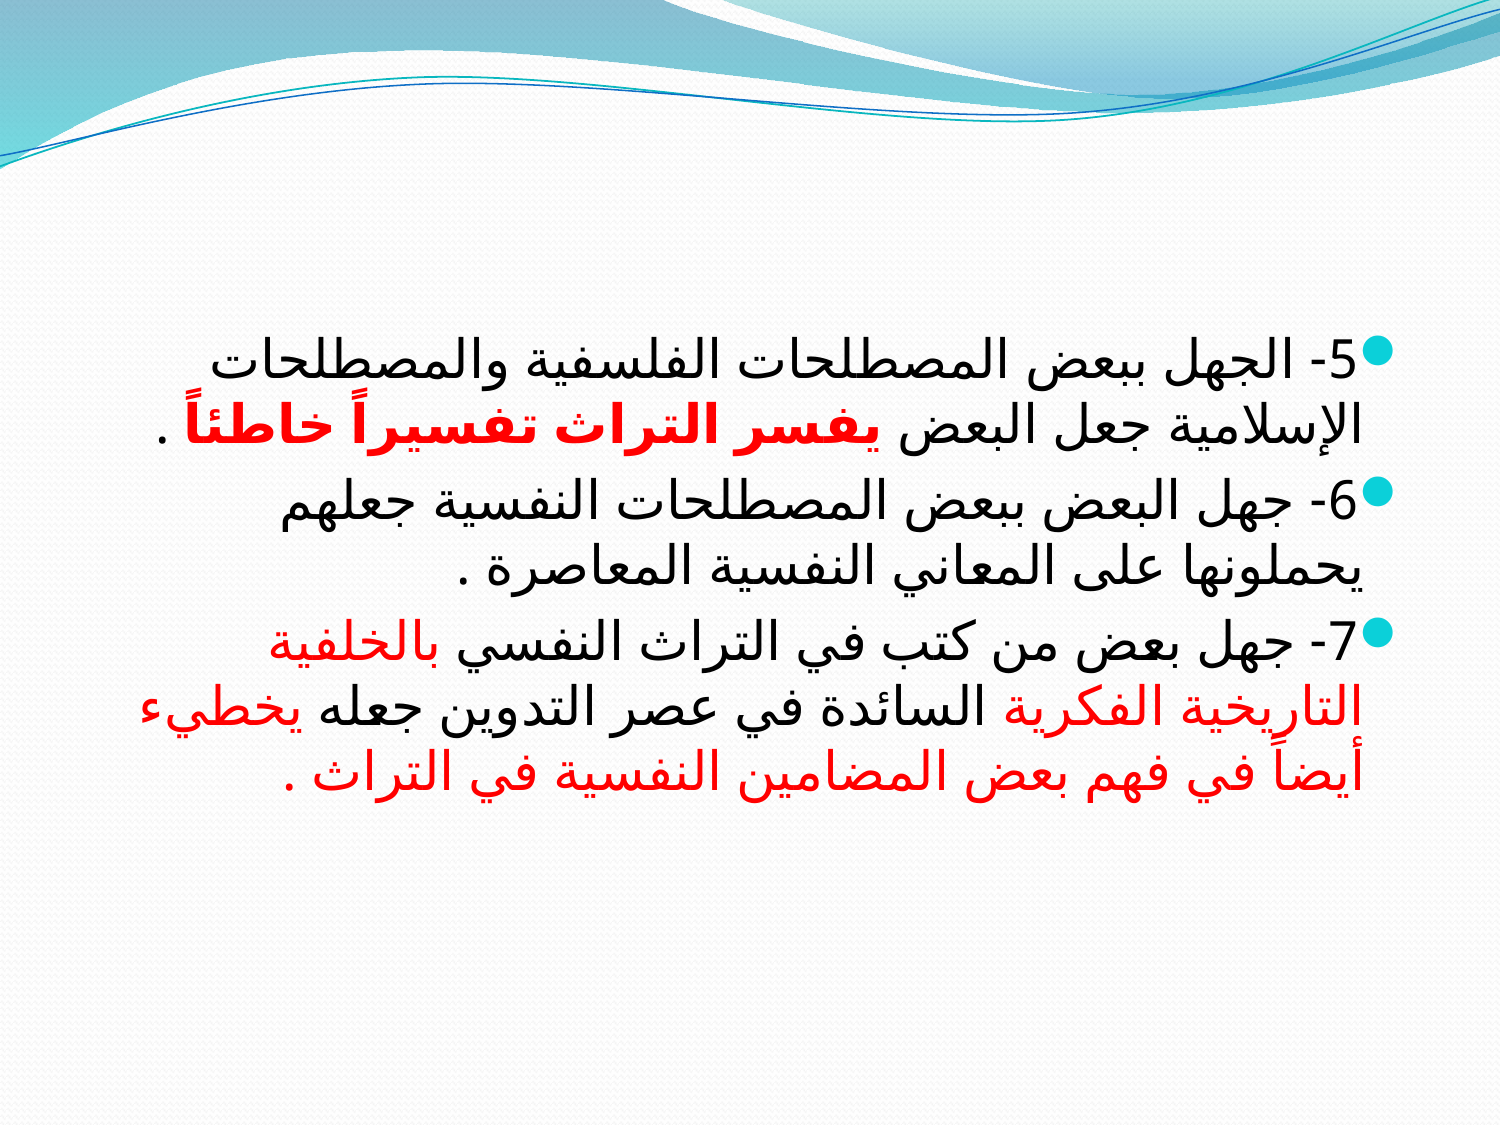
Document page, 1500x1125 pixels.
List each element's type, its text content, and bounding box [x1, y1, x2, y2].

list 5- الجهل ببعض المصطلحات الفلسفية والمصطلحات الإسلامية جعل البعض يفسر التراث تفسيراً خاطئاً . 6- جهل البعض ببعض المصطلحات النفسية جعلهم يحملونها على المعاني النفسية المعاصرة . 7- جهل بعض من كتب في التراث النفسي بالخلفية التاريخية الفكرية السائدة في عصر التدوين جعله يخطيء أيضاً في فهم بعض المضامين النفسية في التراث . [75, 317, 1425, 1038]
